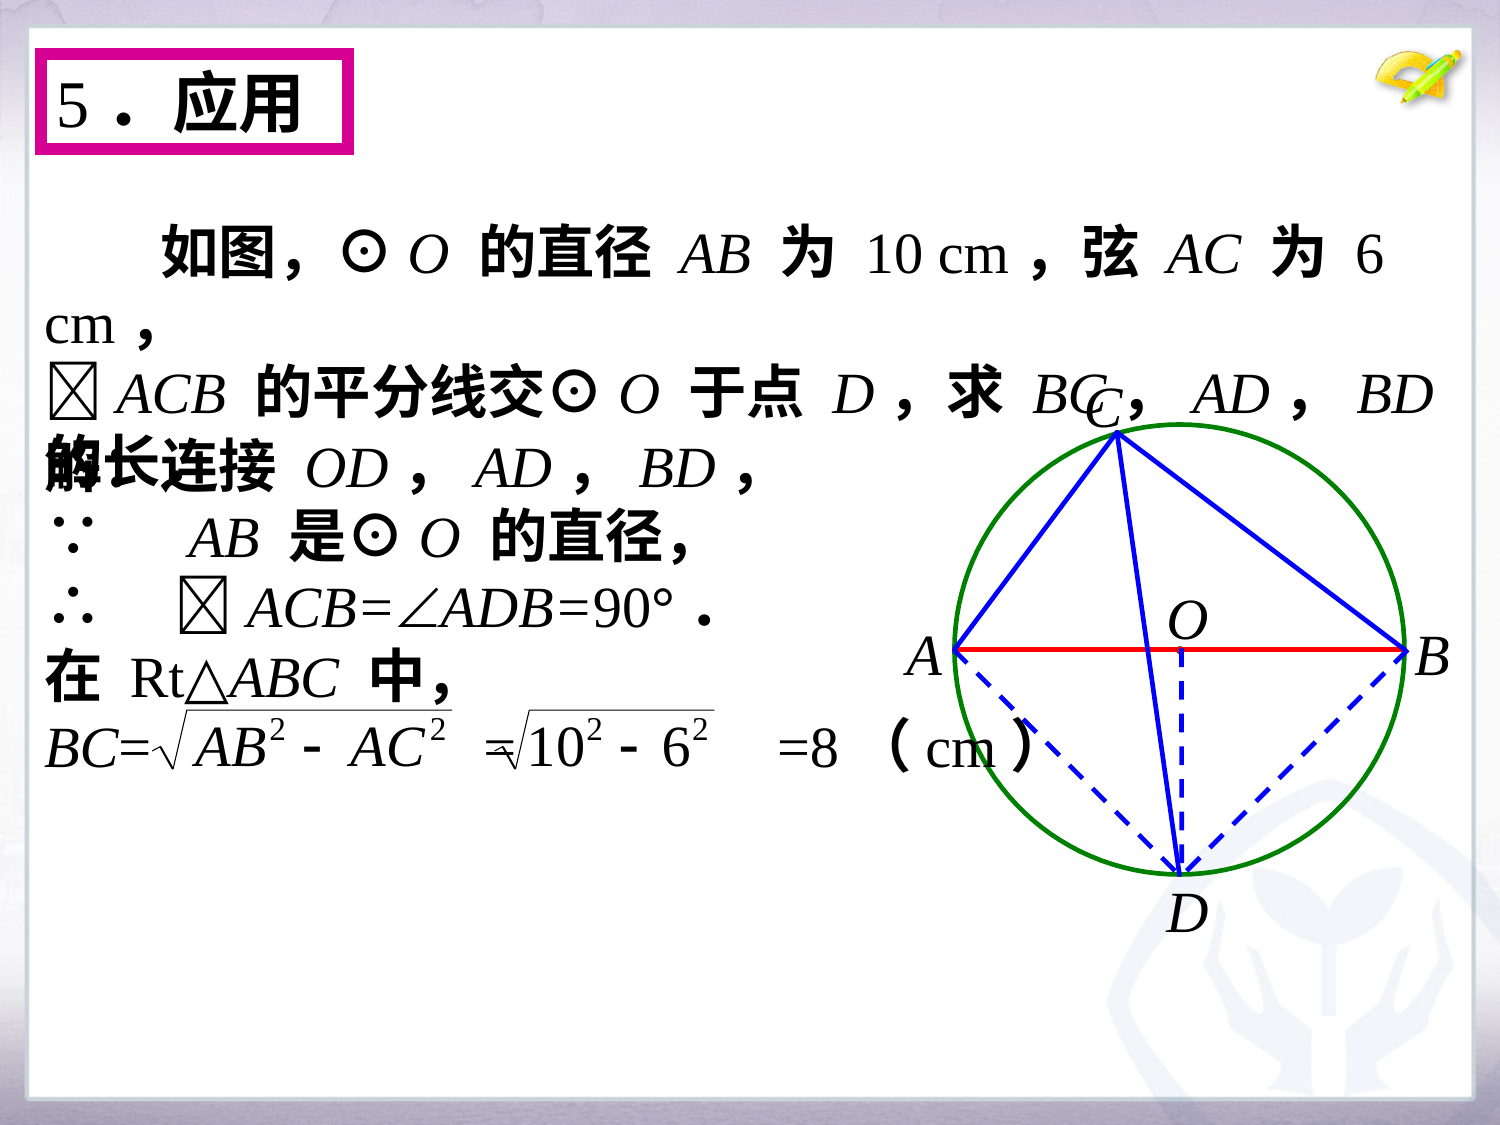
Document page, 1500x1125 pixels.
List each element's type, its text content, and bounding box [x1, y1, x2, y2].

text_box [29, 491, 1176, 788]
picture [0, 0, 1500, 1125]
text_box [891, 361, 1500, 953]
text_box 解：连接 OD，AD，BD， [29, 421, 886, 491]
text_box 5．应用 [41, 53, 349, 149]
text_box 如图，⊙O 的直径 AB 为 10 cm，弦 AC 为 6 cm， ACB 的平分线交⊙O 于点 D，求 BC，AD，BD 的长． [29, 207, 1500, 421]
